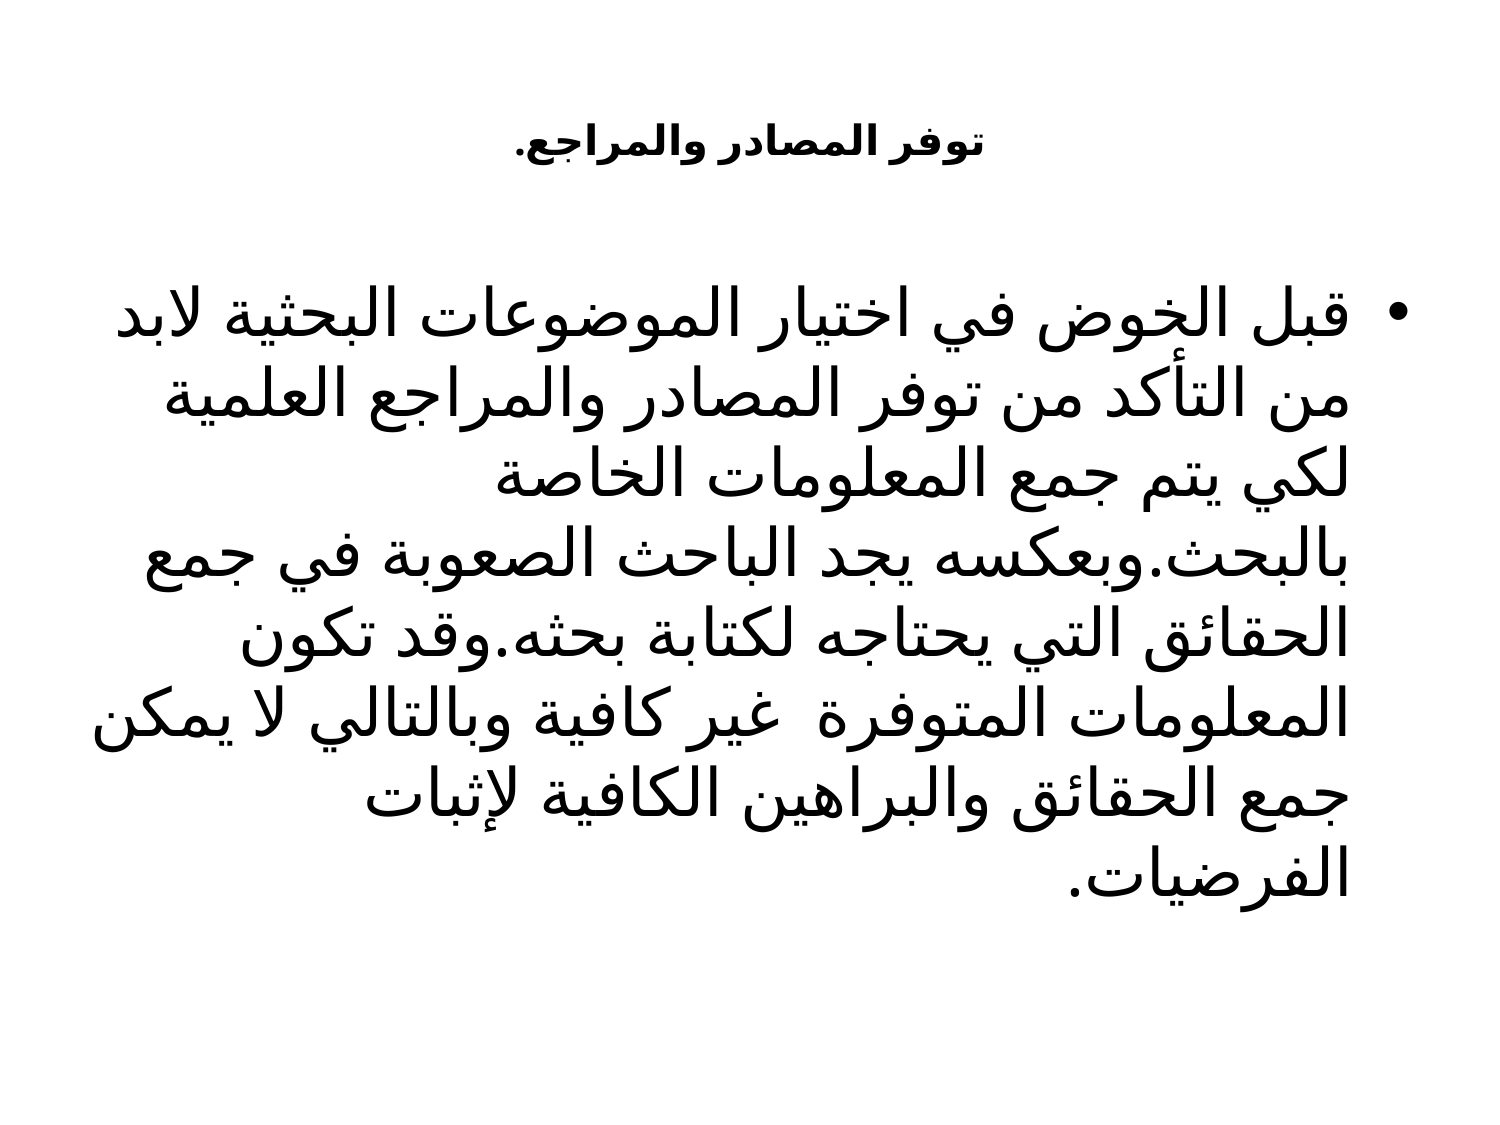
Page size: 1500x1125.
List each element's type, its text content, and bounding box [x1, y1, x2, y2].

list قبل الخوض في اختيار الموضوعات البحثية لابد من التأكد من توفر المصادر والمراجع العلمية لكي يتم جمع المعلومات الخاصة بالبحث.وبعكسه يجد الباحث الصعوبة في جمع الحقائق التي يحتاجه لكتابة بحثه.وقد تكون المعلومات المتوفرة غير كافية وبالتالي لا يمكن جمع الحقائق والبراهين الكافية لإثبات الفرضيات. [75, 262, 1425, 1005]
title توفر المصادر والمراجع. [75, 45, 1425, 233]
